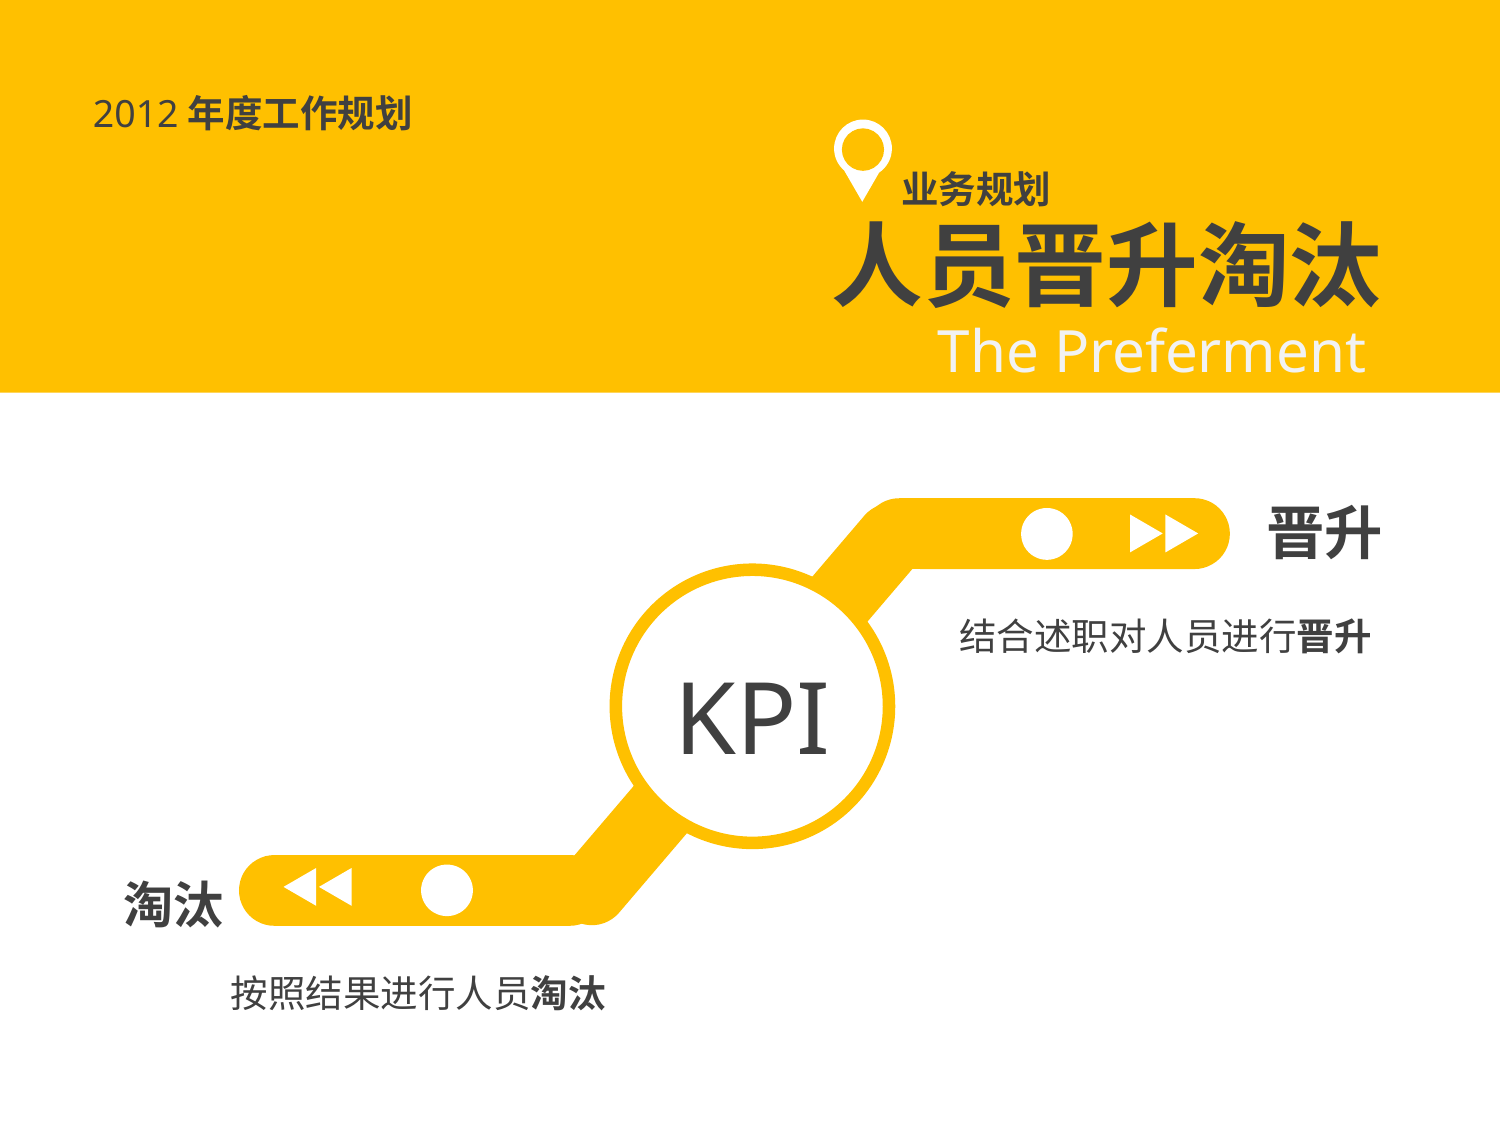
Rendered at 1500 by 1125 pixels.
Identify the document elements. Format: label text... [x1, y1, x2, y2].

text_box [573, 782, 691, 928]
text_box 淘汰 [108, 835, 239, 941]
text_box [808, 505, 913, 626]
text_box 人员晋升淘汰 [816, 200, 1397, 326]
text_box 结合述职对人员进行晋升 [944, 605, 1387, 666]
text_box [833, 119, 893, 202]
text_box [239, 852, 608, 928]
text_box The Preferment [923, 306, 1382, 392]
text_box [636, 783, 868, 845]
text_box 按照结果进行人员淘汰 [215, 939, 621, 1023]
text_box 晋升 [1251, 488, 1398, 574]
text_box 业务规划 [886, 135, 1067, 218]
text_box [418, 862, 476, 919]
text_box KPI [634, 647, 871, 783]
text_box [861, 496, 1232, 572]
text_box [613, 567, 892, 779]
text_box [0, 0, 1500, 395]
text_box [1019, 505, 1075, 562]
text_box 2012年度工作规划 [78, 82, 829, 143]
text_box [283, 867, 352, 907]
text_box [1129, 514, 1199, 553]
